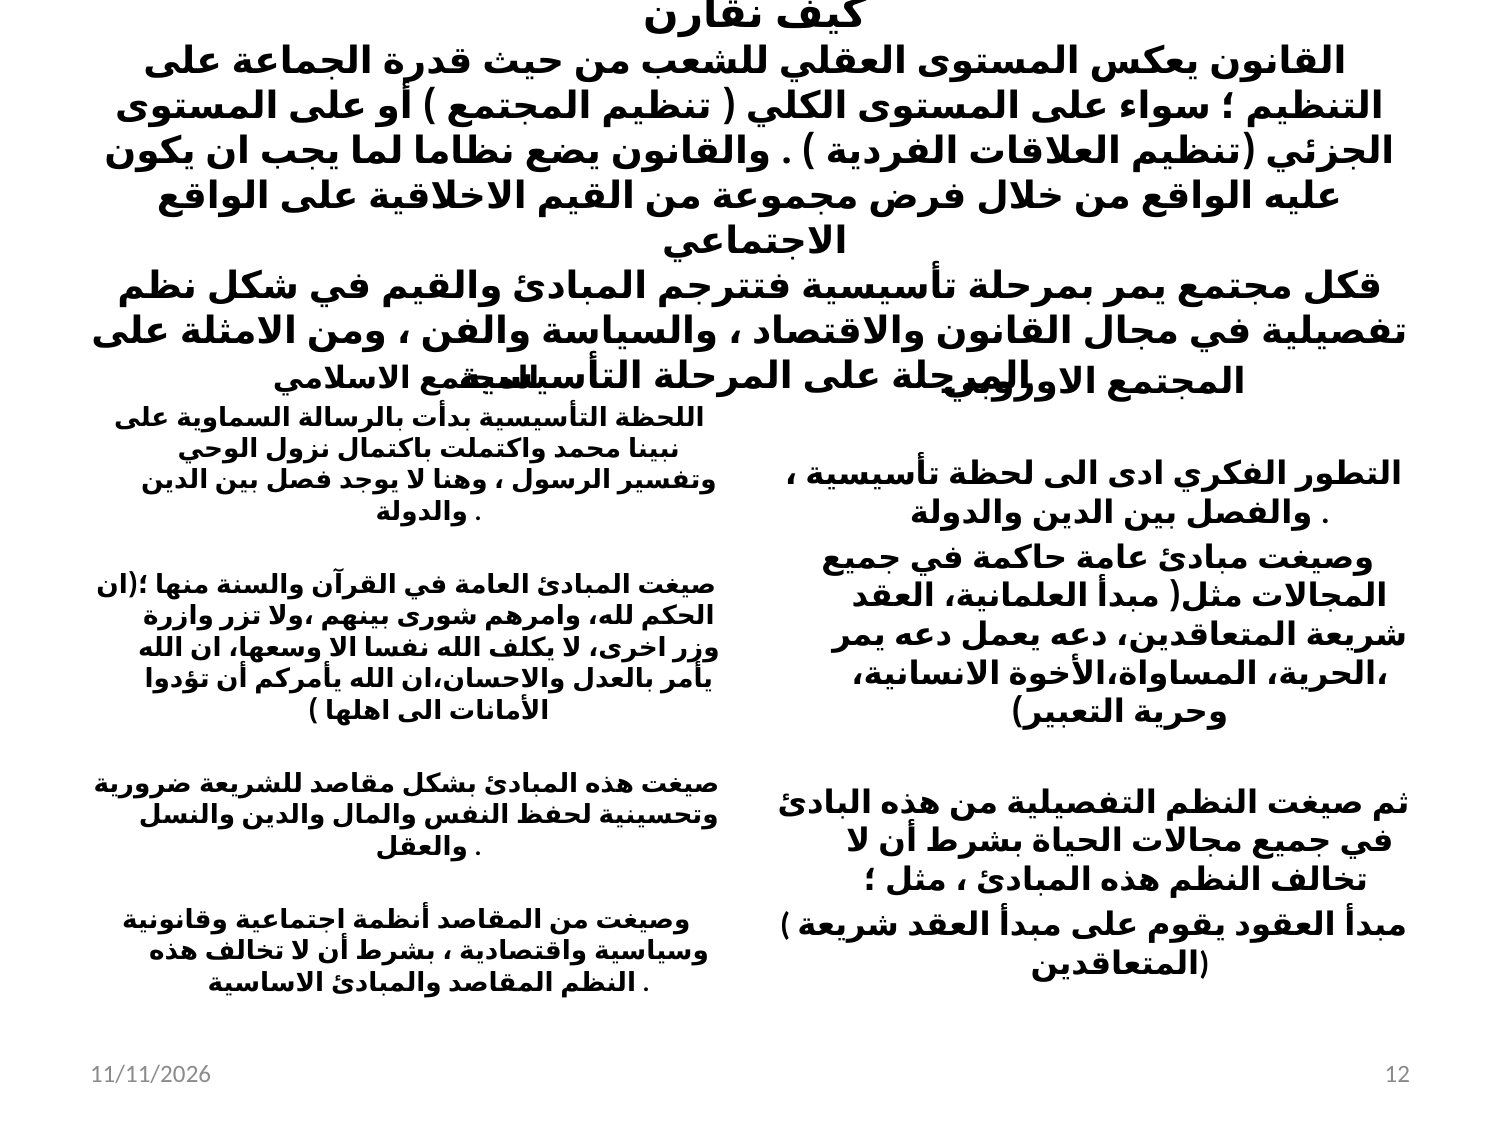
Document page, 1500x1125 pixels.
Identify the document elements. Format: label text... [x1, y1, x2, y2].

title كيف نقارن القانون يعكس المستوى العقلي للشعب من حيث قدرة الجماعة على التنظيم ؛ سواء على المستوى الكلي ( تنظيم المجتمع ) أو على المستوى الجزئي (تنظيم العلاقات الفردية ) . والقانون يضع نظاما لما يجب ان يكون عليه الواقع من خلال فرض مجموعة من القيم الاخلاقية على الواقع الاجتماعي قكل مجتمع يمر بمرحلة تأسيسية فتترجم المبادئ والقيم في شكل نظم تفصيلية في مجال القانون والاقتصاد ، والسياسة والفن ، ومن الامثلة على المرحلة على المرحلة التأسيسية [75, 45, 1425, 338]
list المجتمع الاوروبي التطور الفكري ادى الى لحظة تأسيسية ، والفصل بين الدين والدولة . وصيغت مبادئ عامة حاكمة في جميع المجالات مثل( مبدأ العلمانية، العقد شريعة المتعاقدين، دعه يعمل دعه يمر ،الحرية، المساواة،الأخوة الانسانية، وحرية التعبير) ثم صيغت النظم التفصيلية من هذه البادئ في جميع مجالات الحياة بشرط أن لا تخالف النظم هذه المبادئ ، مثل ؛ ( مبدأ العقود يقوم على مبدأ العقد شريعة المتعاقدين) [762, 350, 1425, 1005]
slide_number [75, 1042, 425, 1103]
slide_number 12 [1074, 1042, 1425, 1103]
list المجتمع الاسلامي اللحظة التأسيسية بدأت بالرسالة السماوية على نبينا محمد واكتملت باكتمال نزول الوحي وتفسير الرسول ، وهنا لا يوجد فصل بين الدين والدولة . صيغت المبادئ العامة في القرآن والسنة منها ؛(ان الحكم لله، وامرهم شورى بينهم ،ولا تزر وازرة وزر اخرى، لا يكلف الله نفسا الا وسعها، ان الله يأمر بالعدل والاحسان،ان الله يأمركم أن تؤدوا الأمانات الى اهلها ) صيغت هذه المبادئ بشكل مقاصد للشريعة ضرورية وتحسينية لحفظ النفس والمال والدين والنسل والعقل . وصيغت من المقاصد أنظمة اجتماعية وقانونية وسياسية واقتصادية ، بشرط أن لا تخالف هذه النظم المقاصد والمبادئ الاساسية . [75, 350, 738, 1005]
